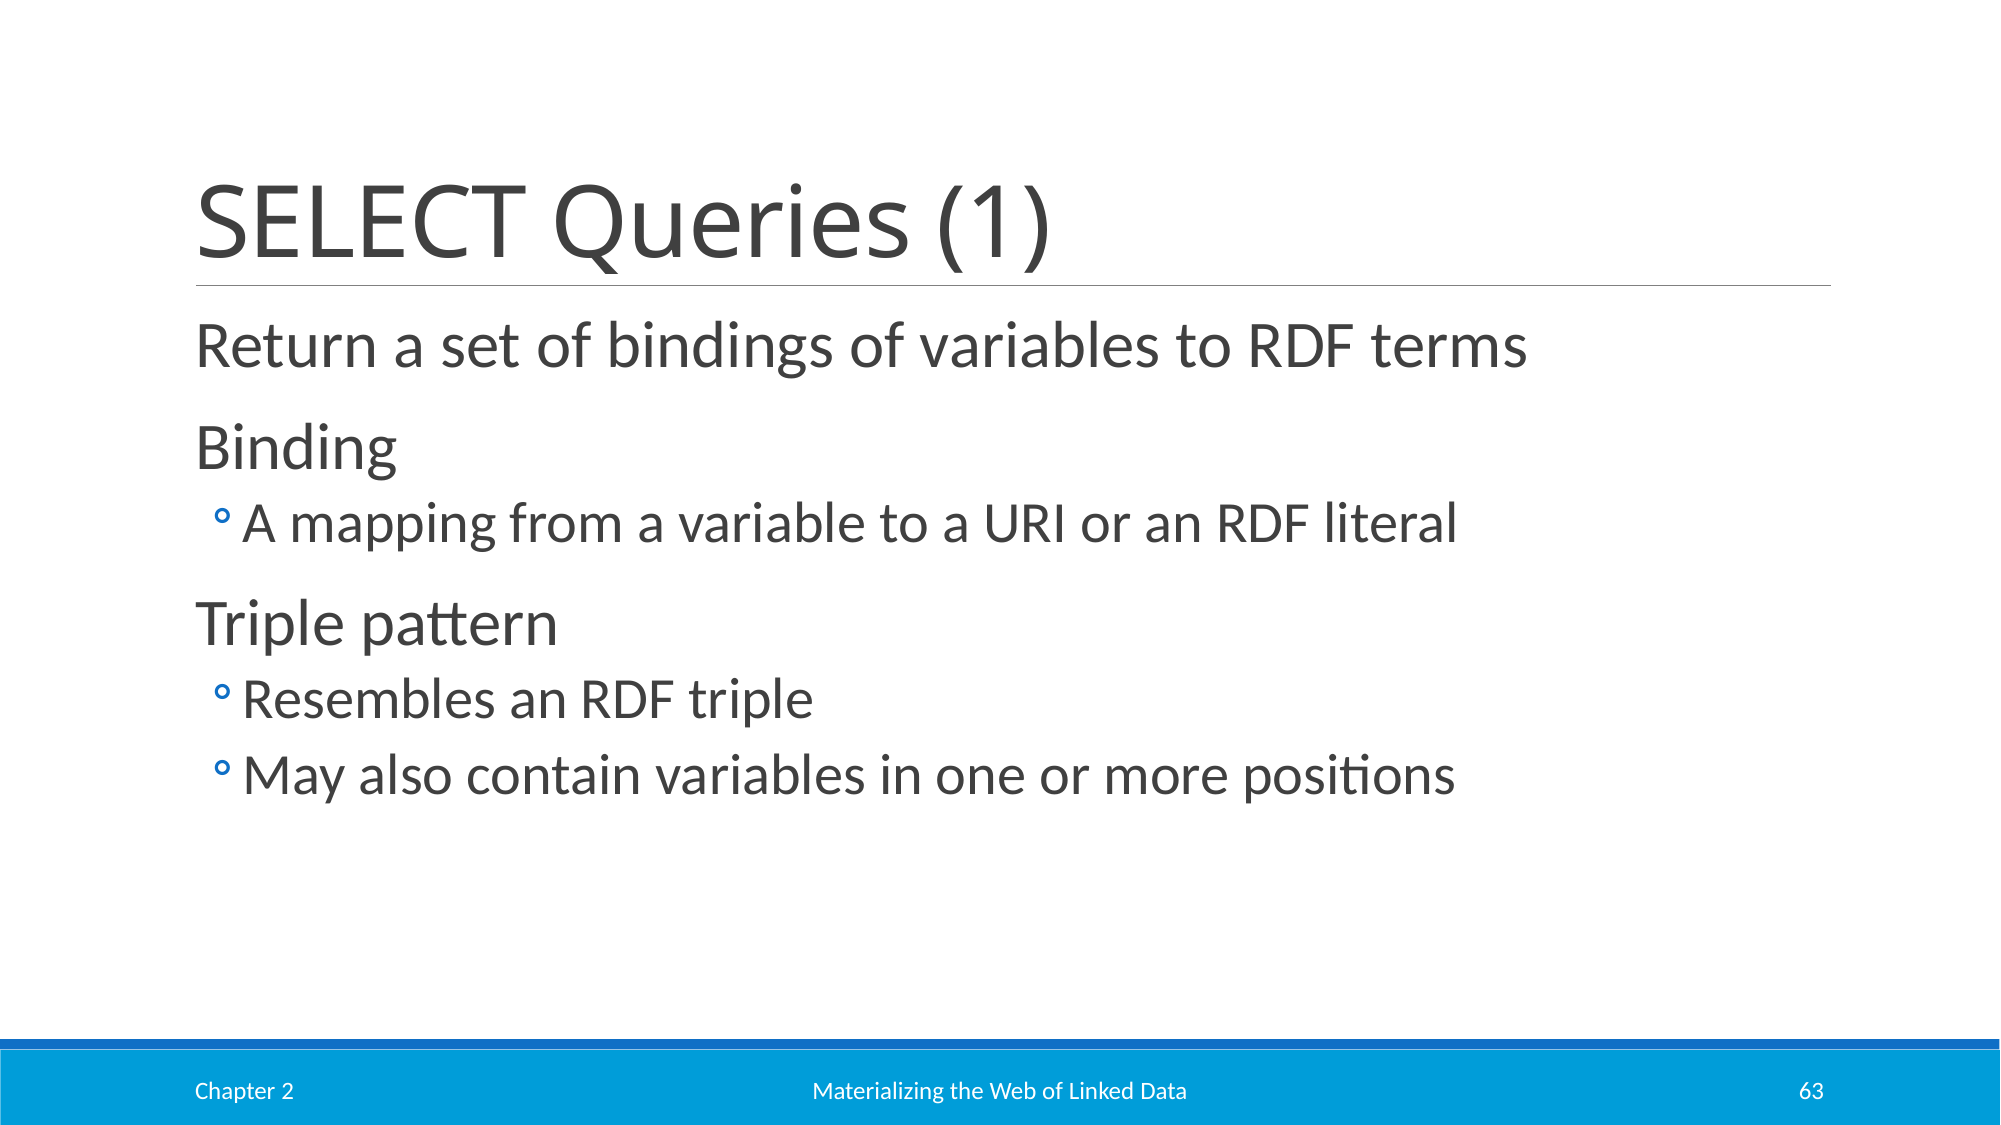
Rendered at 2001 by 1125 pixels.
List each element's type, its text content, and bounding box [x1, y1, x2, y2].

slide_number 63 [1624, 1059, 1840, 1120]
title SELECT Queries (1) [180, 47, 1830, 285]
footer Materializing the Web of Linked Data [604, 1059, 1396, 1120]
list Return a set of bindings of variables to RDF terms Binding A mapping from a variable to a URI or an RDF literal Triple pattern Resembles an RDF triple May also contain variables in one or more positions [180, 302, 1830, 963]
slide_number Chapter 2 [180, 1059, 586, 1120]
